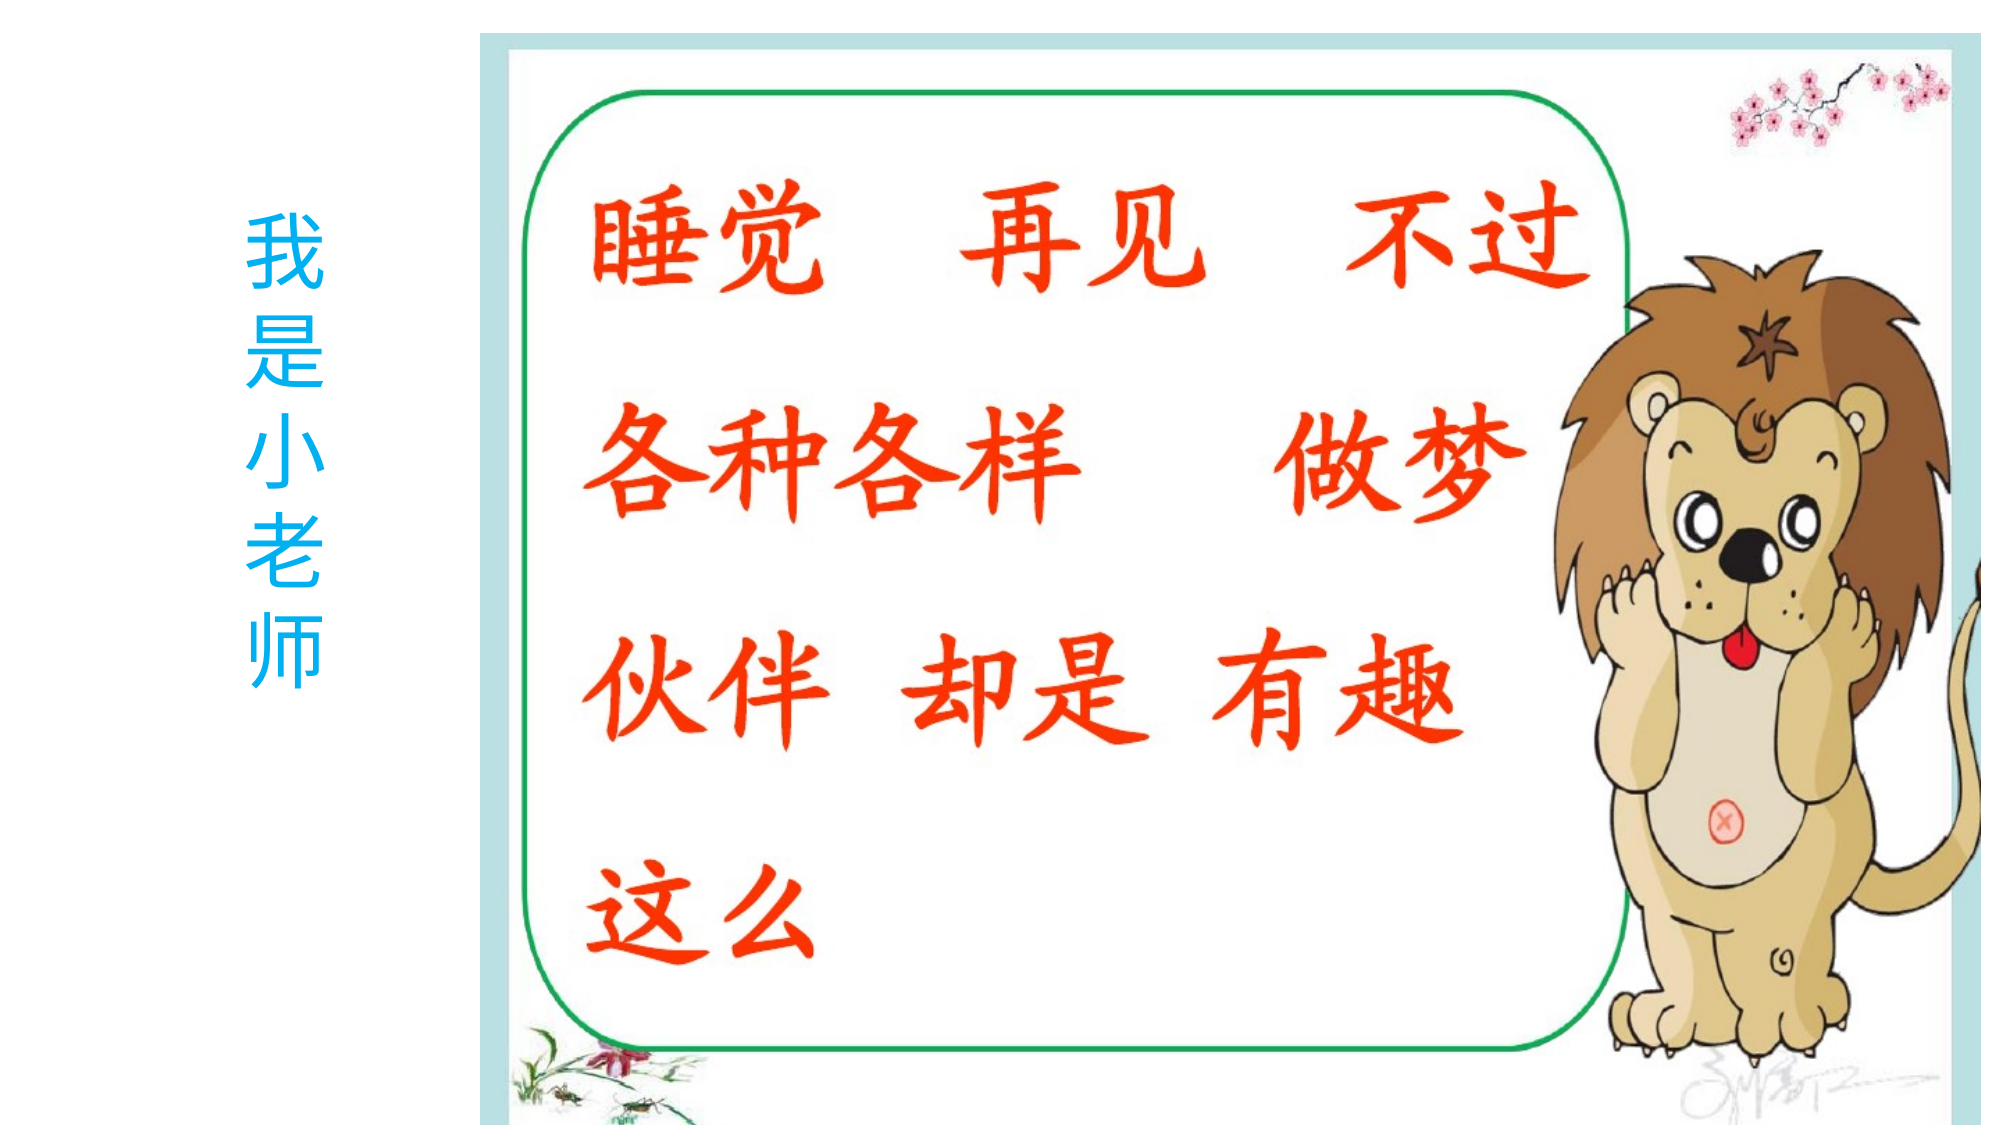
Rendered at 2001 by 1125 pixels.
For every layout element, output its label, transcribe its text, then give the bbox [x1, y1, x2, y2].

picture [480, 33, 1981, 1125]
text_box 我是小老师 [229, 191, 350, 707]
